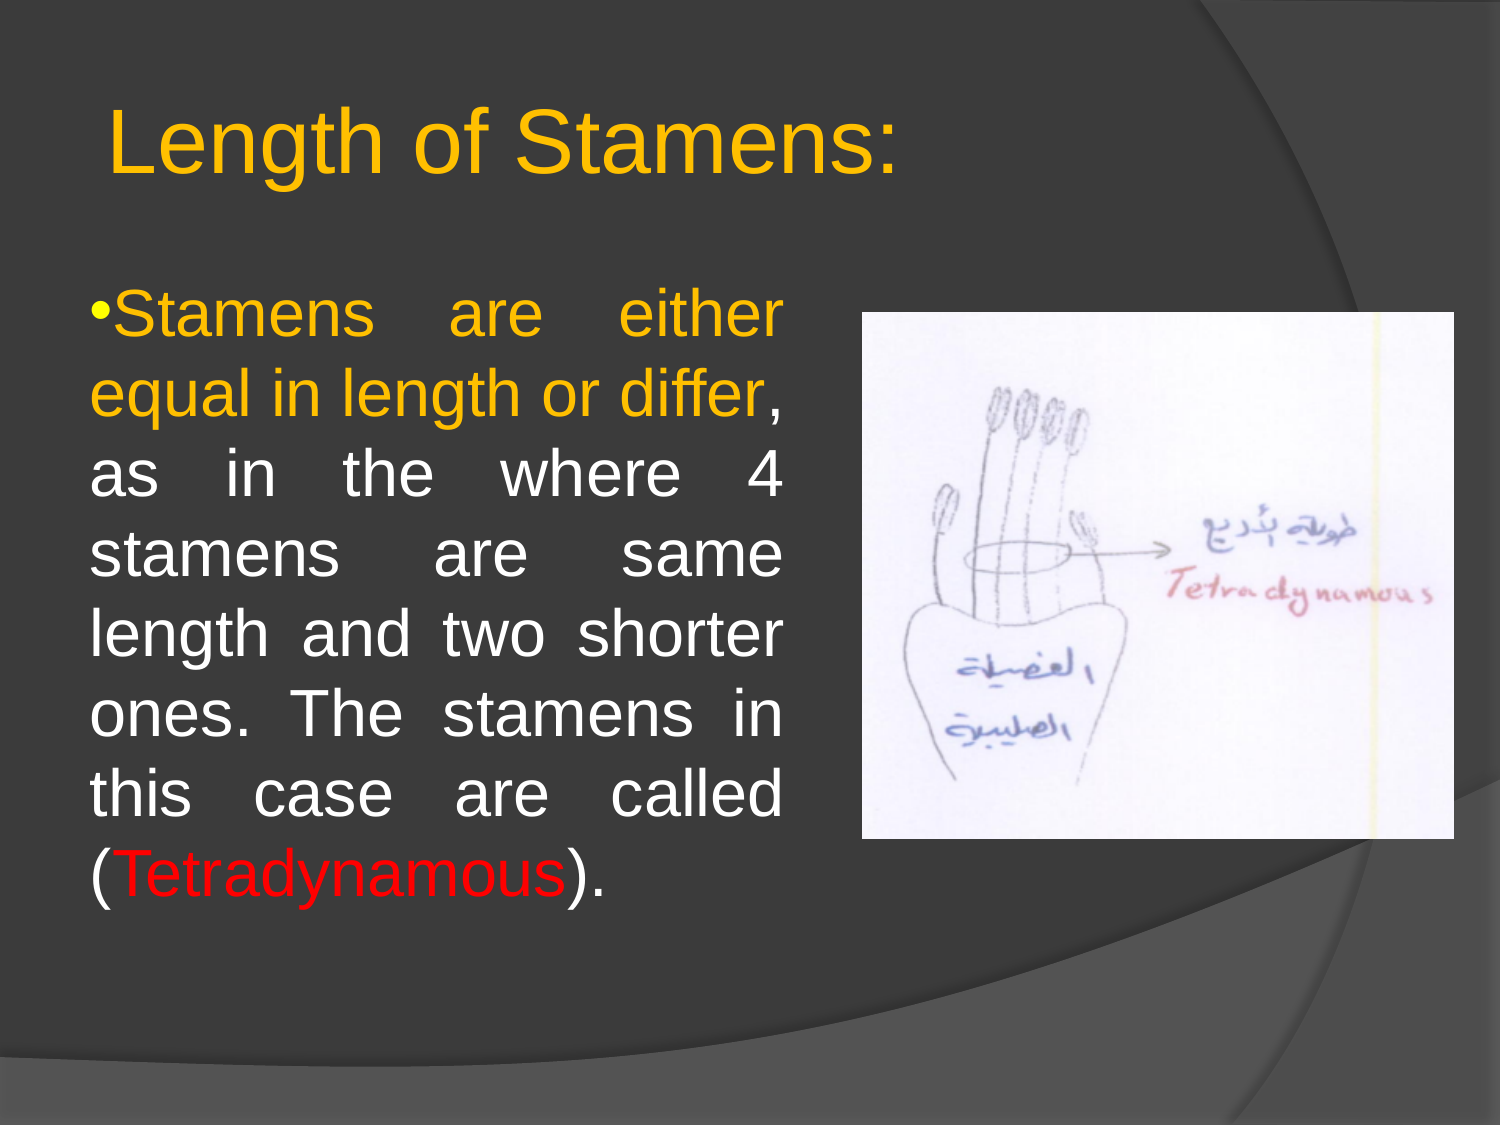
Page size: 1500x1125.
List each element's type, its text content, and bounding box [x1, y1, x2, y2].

text_box Length of Stamens: [91, 74, 918, 200]
text_box Stamens are either equal in length or differ, as in the where 4 stamens are same length and two shorter ones. The stamens in this case are called (Tetradynamous). [75, 262, 800, 997]
picture [862, 312, 1455, 840]
